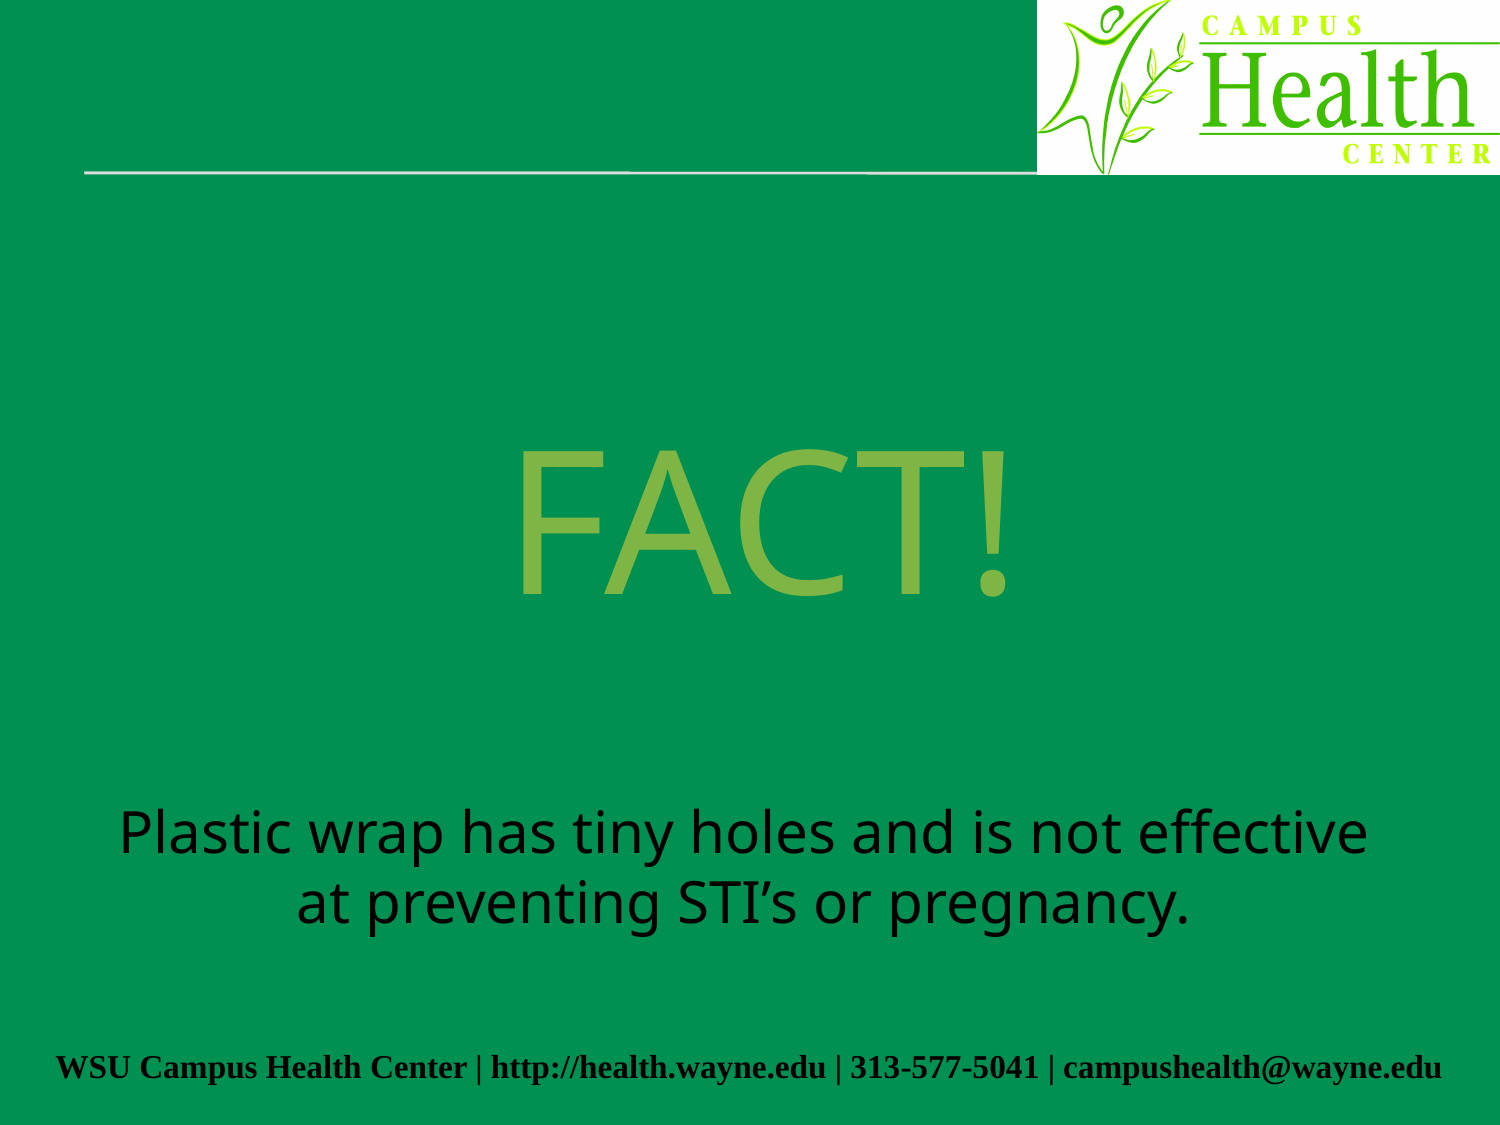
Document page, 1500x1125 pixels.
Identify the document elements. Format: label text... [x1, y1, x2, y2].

picture [1037, 0, 1500, 176]
footer WSU Campus Health Center | http://health.wayne.edu | 313-577-5041 | campushealth@wayne.edu [0, 1037, 1500, 1125]
list FACT! [50, 387, 1475, 671]
text_box Plastic wrap has tiny holes and is not effective at preventing STI’s or pregnancy. [99, 787, 1388, 943]
